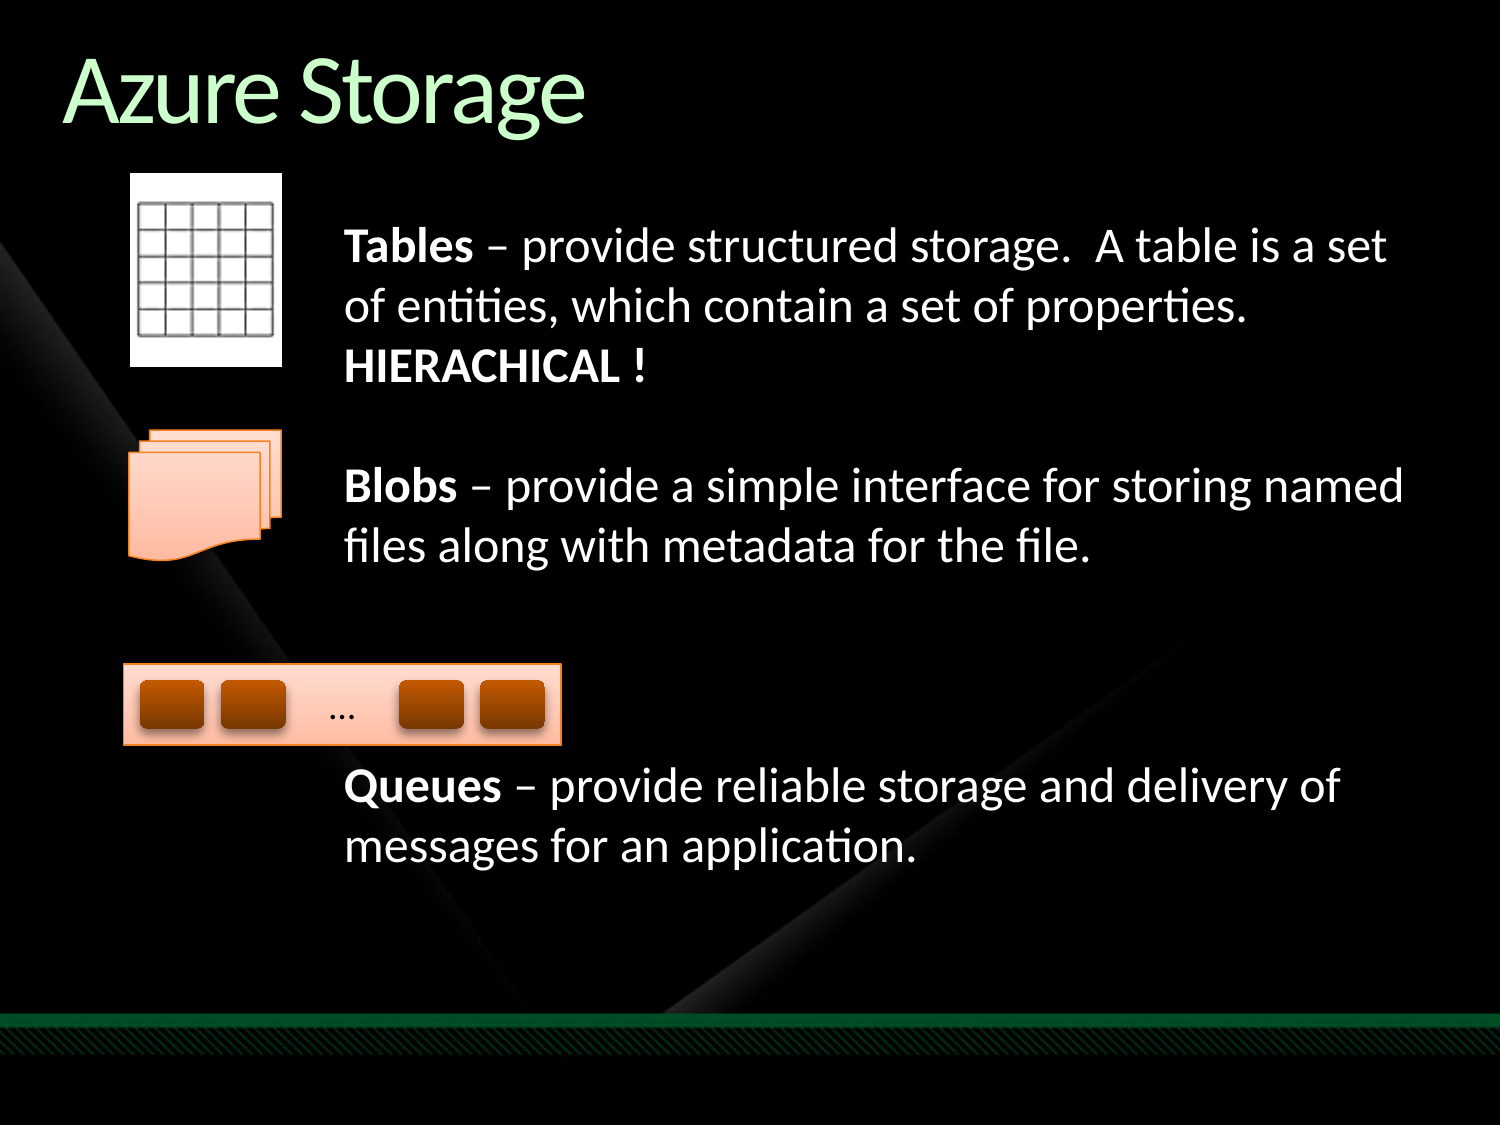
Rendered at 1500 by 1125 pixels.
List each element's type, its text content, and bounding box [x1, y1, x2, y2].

picture [0, 0, 1500, 1125]
text_box Tables – provide structured storage. A table is a set of entities, which contain a set of properties. HIERACHICAL ! Blobs – provide a simple interface for storing named files along with metadata for the file. Queues – provide reliable storage and delivery of messages for an application. [328, 238, 1442, 907]
title Azure Storage [62, 37, 1438, 147]
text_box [123, 663, 562, 746]
text_box [128, 429, 282, 562]
